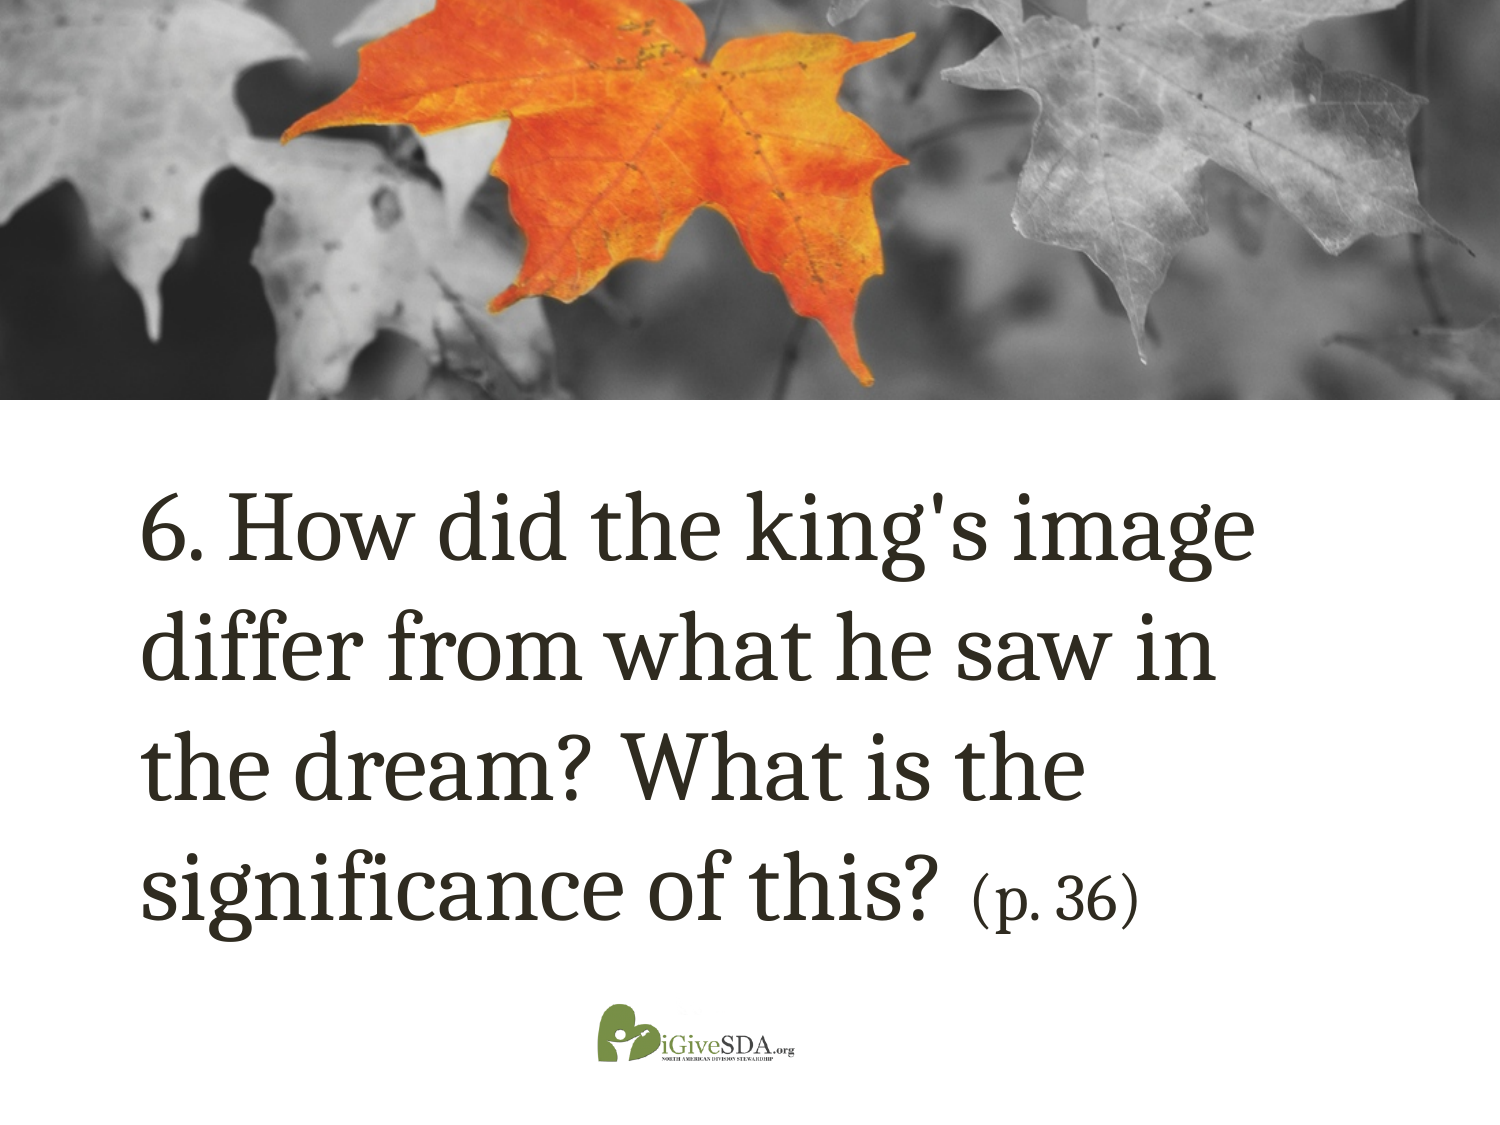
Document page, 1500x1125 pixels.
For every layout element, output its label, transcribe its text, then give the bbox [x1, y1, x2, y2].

title 6. How did the king's image differ from what he saw in the dream? What is the significance of this? (p. 36) [125, 425, 1400, 975]
picture [0, 0, 1500, 400]
picture [580, 989, 804, 1077]
